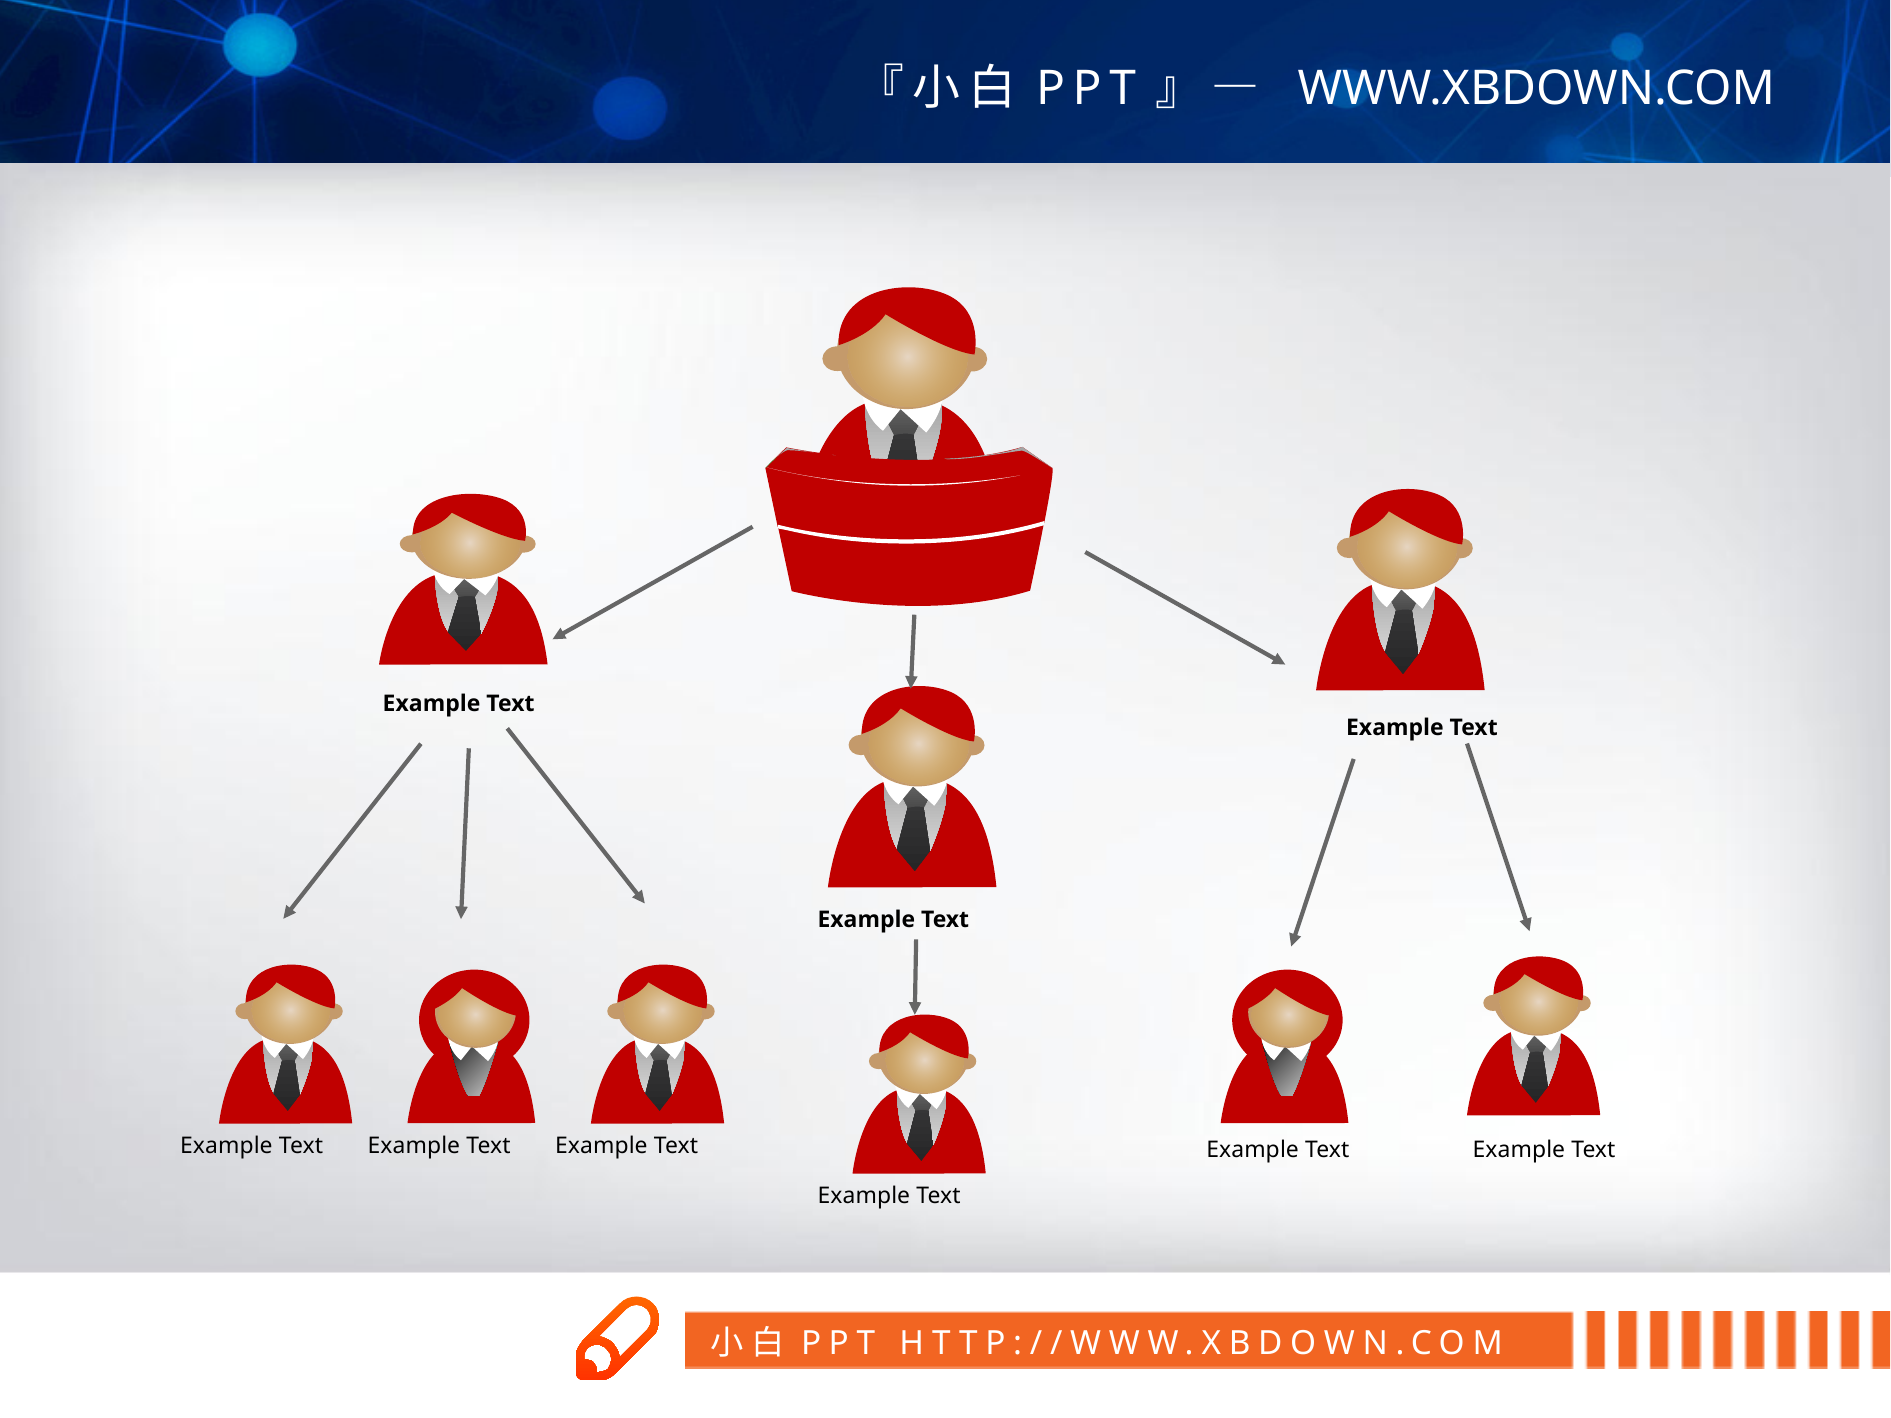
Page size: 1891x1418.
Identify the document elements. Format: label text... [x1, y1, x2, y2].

picture [0, 0, 1891, 1275]
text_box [827, 678, 997, 888]
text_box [1085, 551, 1286, 665]
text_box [910, 614, 915, 689]
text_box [283, 743, 422, 919]
text_box Example Text [352, 1123, 540, 1166]
text_box Example Text [802, 1173, 1030, 1216]
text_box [1466, 743, 1530, 932]
text_box Example Text [1331, 704, 1558, 748]
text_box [552, 526, 753, 640]
text_box Example Text [368, 681, 595, 724]
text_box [218, 958, 353, 1124]
text_box Example Text [1191, 1127, 1419, 1170]
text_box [1466, 950, 1601, 1116]
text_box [590, 958, 725, 1124]
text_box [378, 487, 548, 665]
text_box Example Text [165, 1123, 352, 1166]
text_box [506, 728, 645, 904]
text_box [765, 278, 1055, 625]
text_box Example Text [540, 1123, 767, 1166]
picture [685, 1311, 1891, 1369]
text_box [852, 1008, 986, 1174]
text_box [460, 748, 470, 920]
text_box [1315, 481, 1485, 691]
text_box Example Text [1458, 1127, 1685, 1170]
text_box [407, 966, 536, 1124]
text_box Example Text [802, 897, 1030, 940]
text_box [1290, 758, 1354, 947]
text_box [1220, 966, 1349, 1124]
